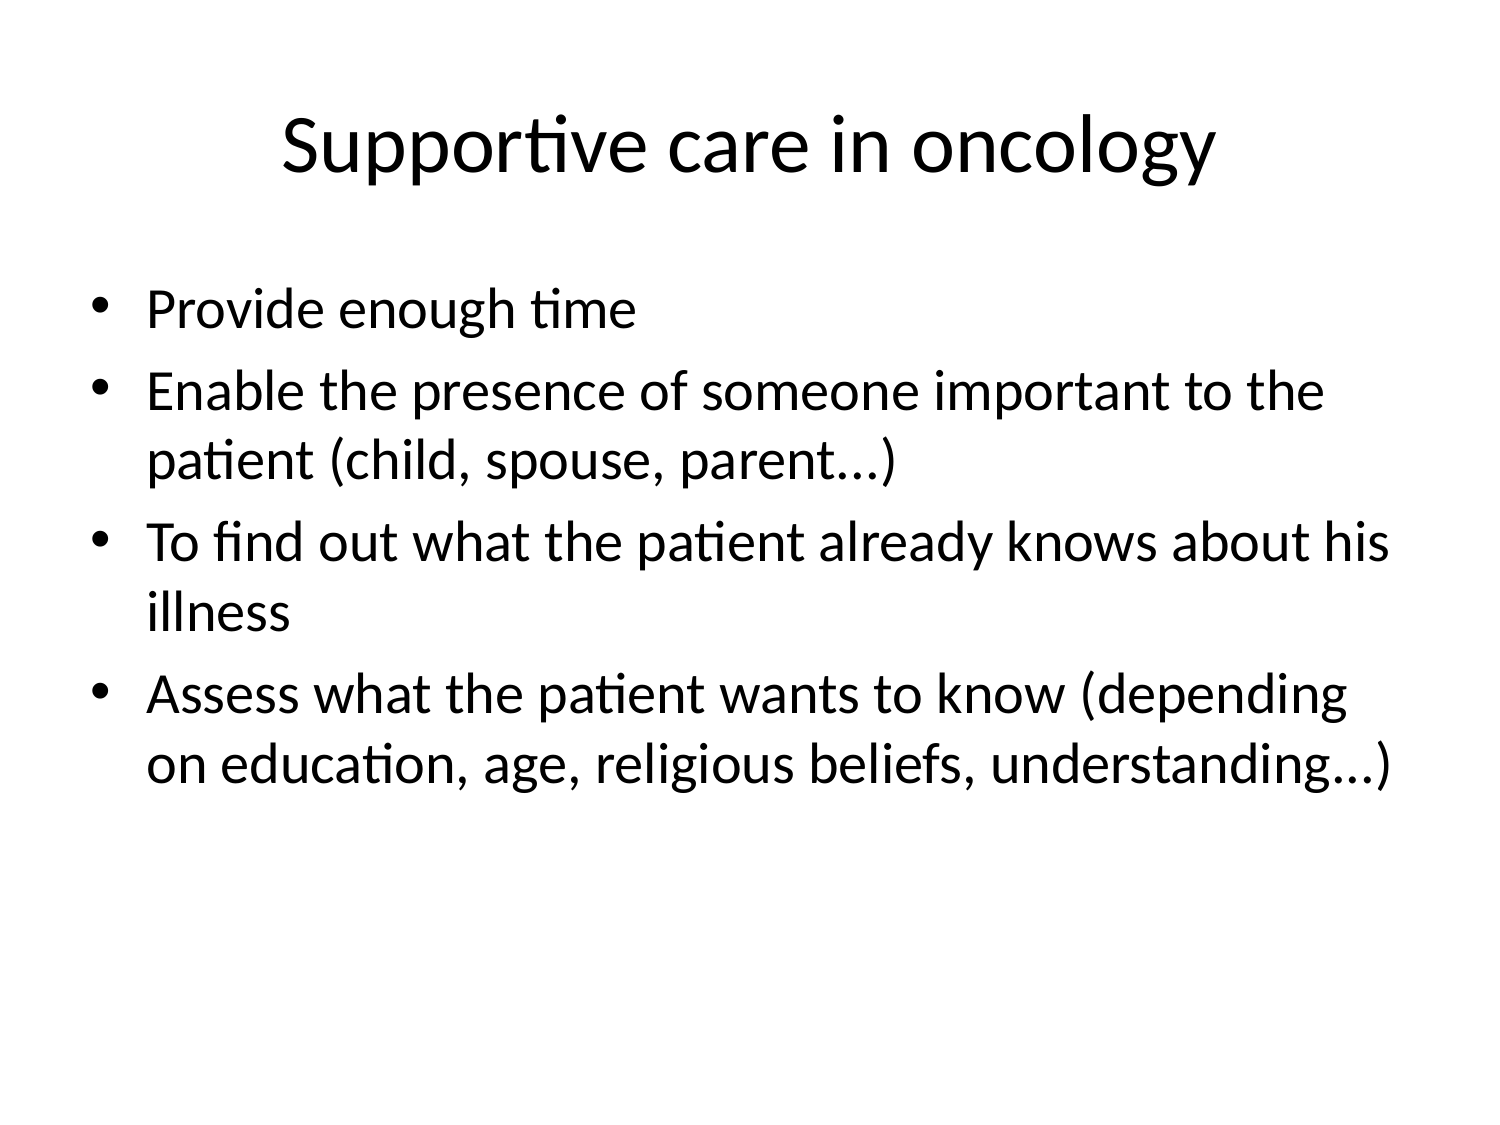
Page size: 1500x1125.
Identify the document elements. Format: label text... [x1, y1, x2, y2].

list Provide enough time Enable the presence of someone important to the patient (child, spouse, parent...) To find out what the patient already knows about his illness Assess what the patient wants to know (depending on education, age, religious beliefs, understanding...) [75, 262, 1425, 1005]
title Supportive care in oncology [75, 45, 1425, 233]
